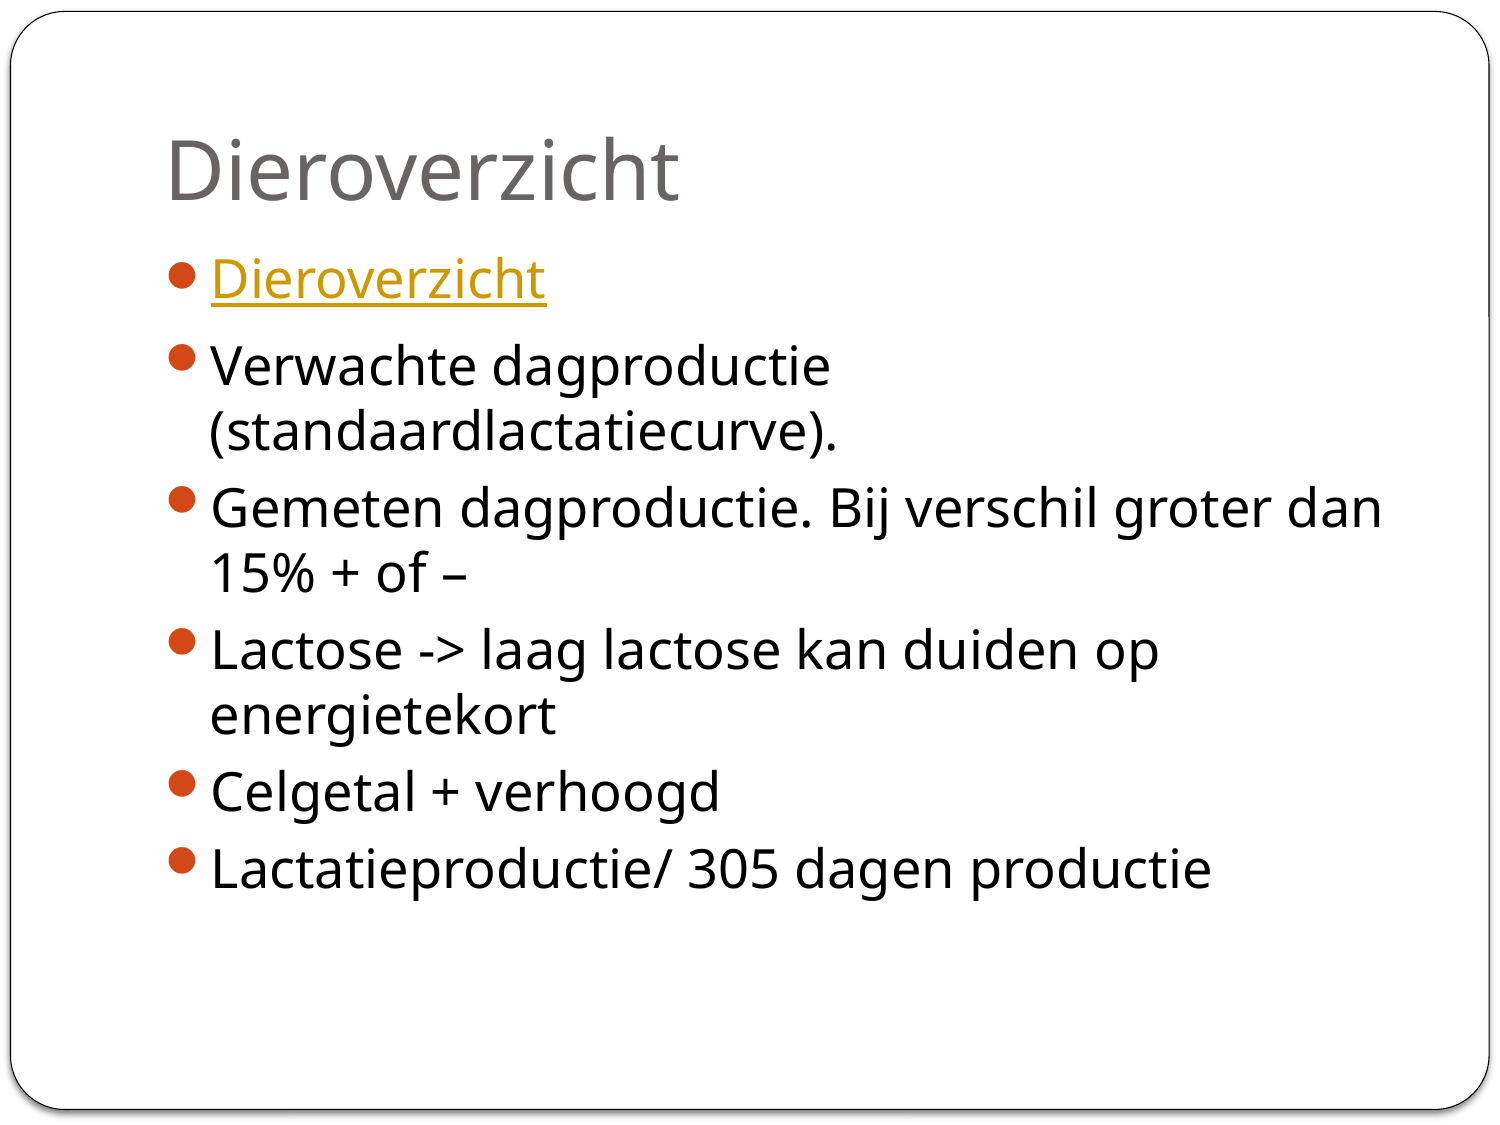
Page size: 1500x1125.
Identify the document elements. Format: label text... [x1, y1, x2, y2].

list Dieroverzicht Verwachte dagproductie (standaardlactatiecurve). Gemeten dagproductie. Bij verschil groter dan 15% + of – Lactose -> laag lactose kan duiden op energietekort Celgetal + verhoogd Lactatieproductie/ 305 dagen productie [150, 237, 1425, 988]
title Dieroverzicht [150, 45, 1425, 233]
